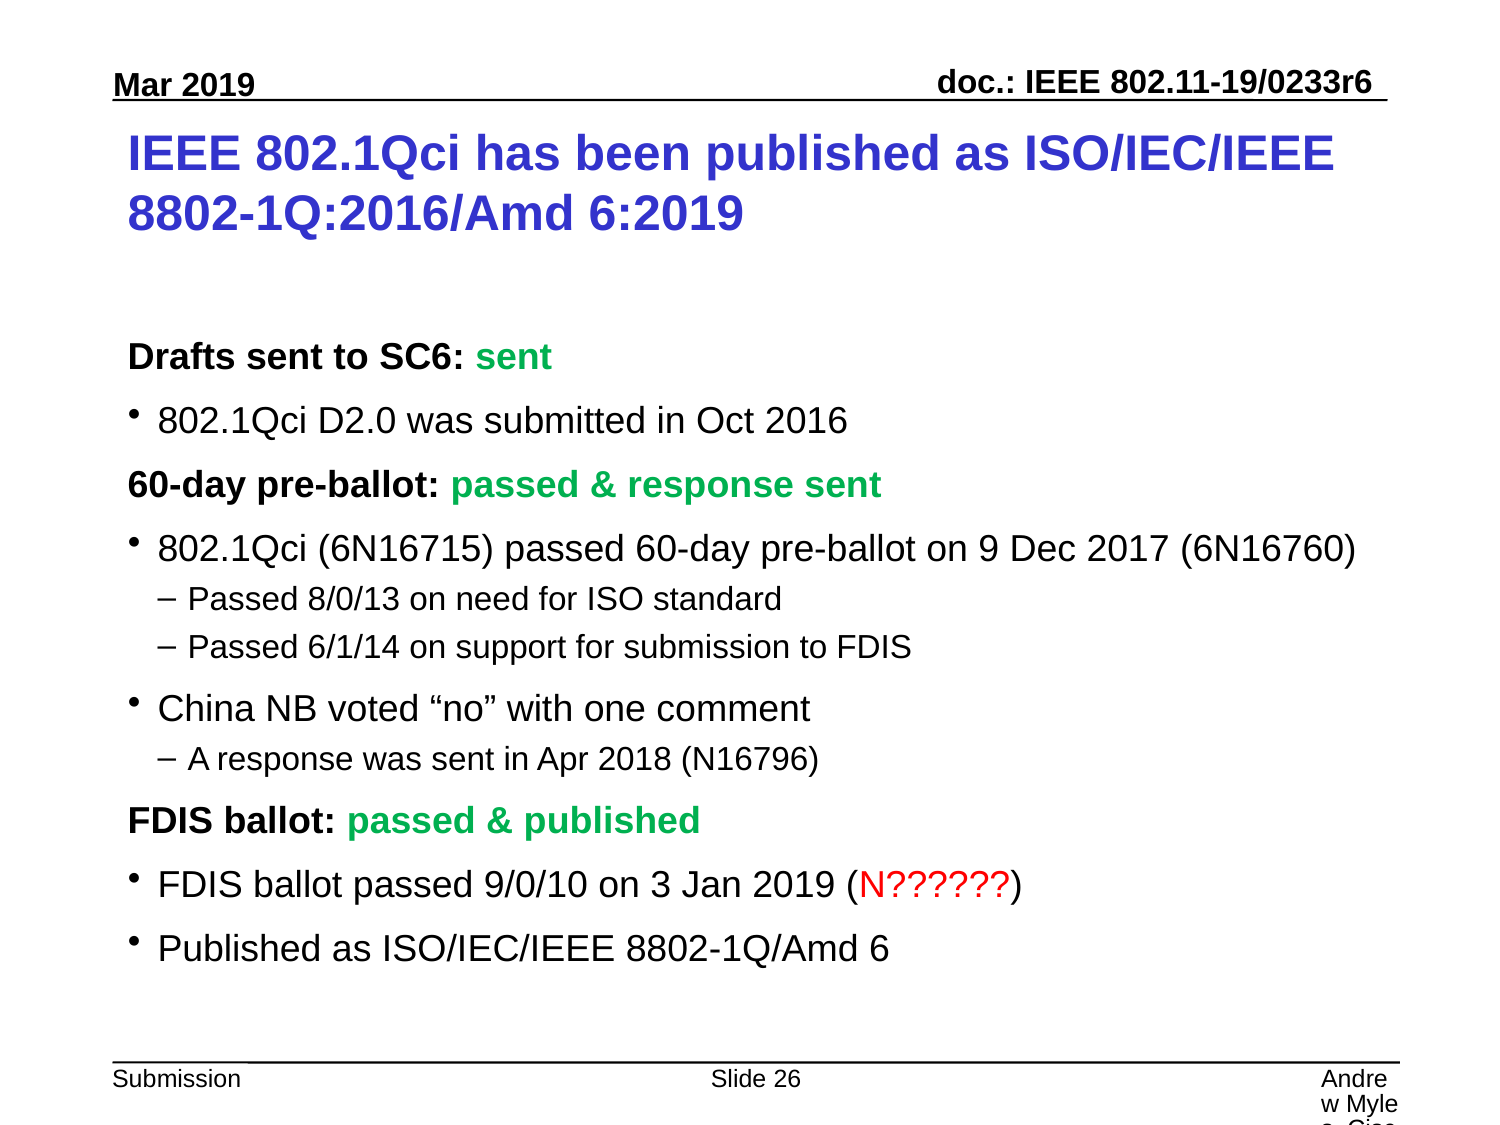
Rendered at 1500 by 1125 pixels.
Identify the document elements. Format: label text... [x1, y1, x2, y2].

title IEEE 802.1Qci has been published as ISO/IEC/IEEE 8802-1Q:2016/Amd 6:2019 [112, 112, 1388, 288]
list Drafts sent to SC6: sent 802.1Qci D2.0 was submitted in Oct 2016 60-day pre-ballot: passed & response sent 802.1Qci (6N16715) passed 60-day pre-ballot on 9 Dec 2017 (6N16760) Passed 8/0/13 on need for ISO standard Passed 6/1/14 on support for submission to FDIS China NB voted “no” with one comment A response was sent in Apr 2018 (N16796) FDIS ballot: passed & published FDIS ballot passed 9/0/10 on 3 Jan 2019 (N??????) Published as ISO/IEC/IEEE 8802-1Q/Amd 6 [112, 324, 1388, 1000]
slide_number Slide 26 [709, 1061, 803, 1093]
footer Andrew Myles, Cisco [1320, 1061, 1402, 1093]
